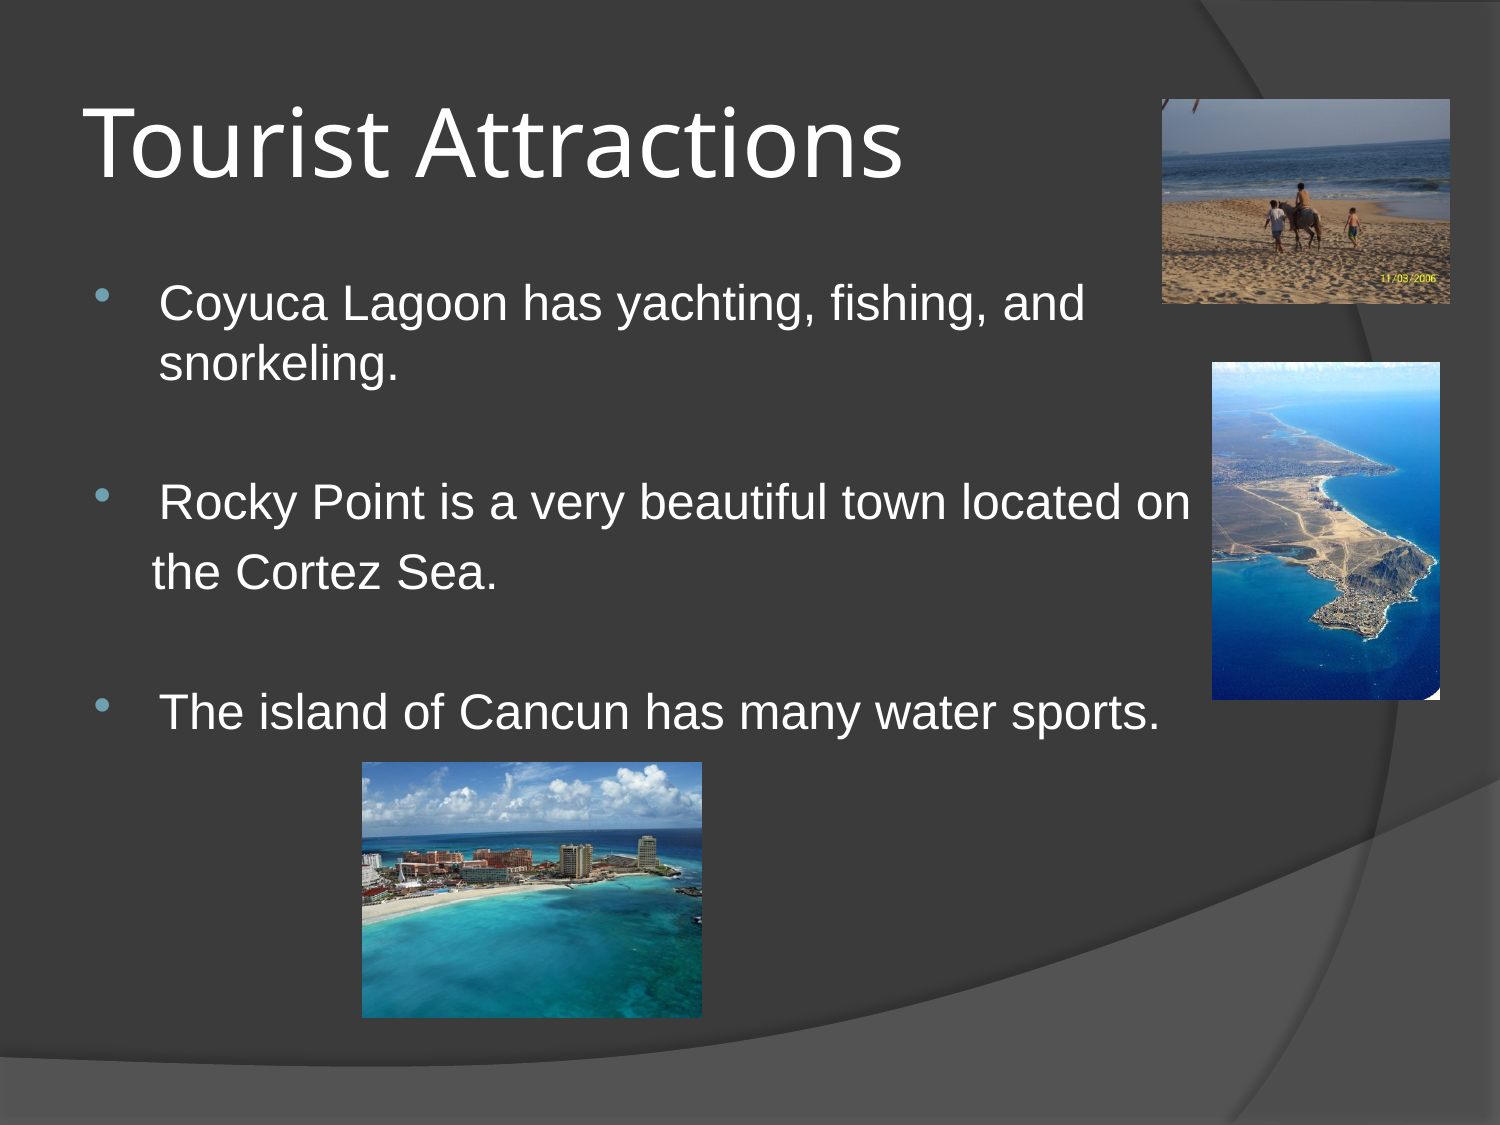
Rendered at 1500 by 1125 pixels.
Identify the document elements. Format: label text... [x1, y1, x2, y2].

picture [418, 1012, 426, 1018]
list Coyuca Lagoon has yachting, fishing, and snorkeling. Rocky Point is a very beautiful town located on the Cortez Sea. The island of Cancun has many water sports. [75, 262, 1300, 1005]
title Tourist Attractions [75, 45, 1300, 233]
picture [1212, 362, 1440, 701]
picture [1162, 99, 1451, 304]
picture [362, 762, 703, 1018]
